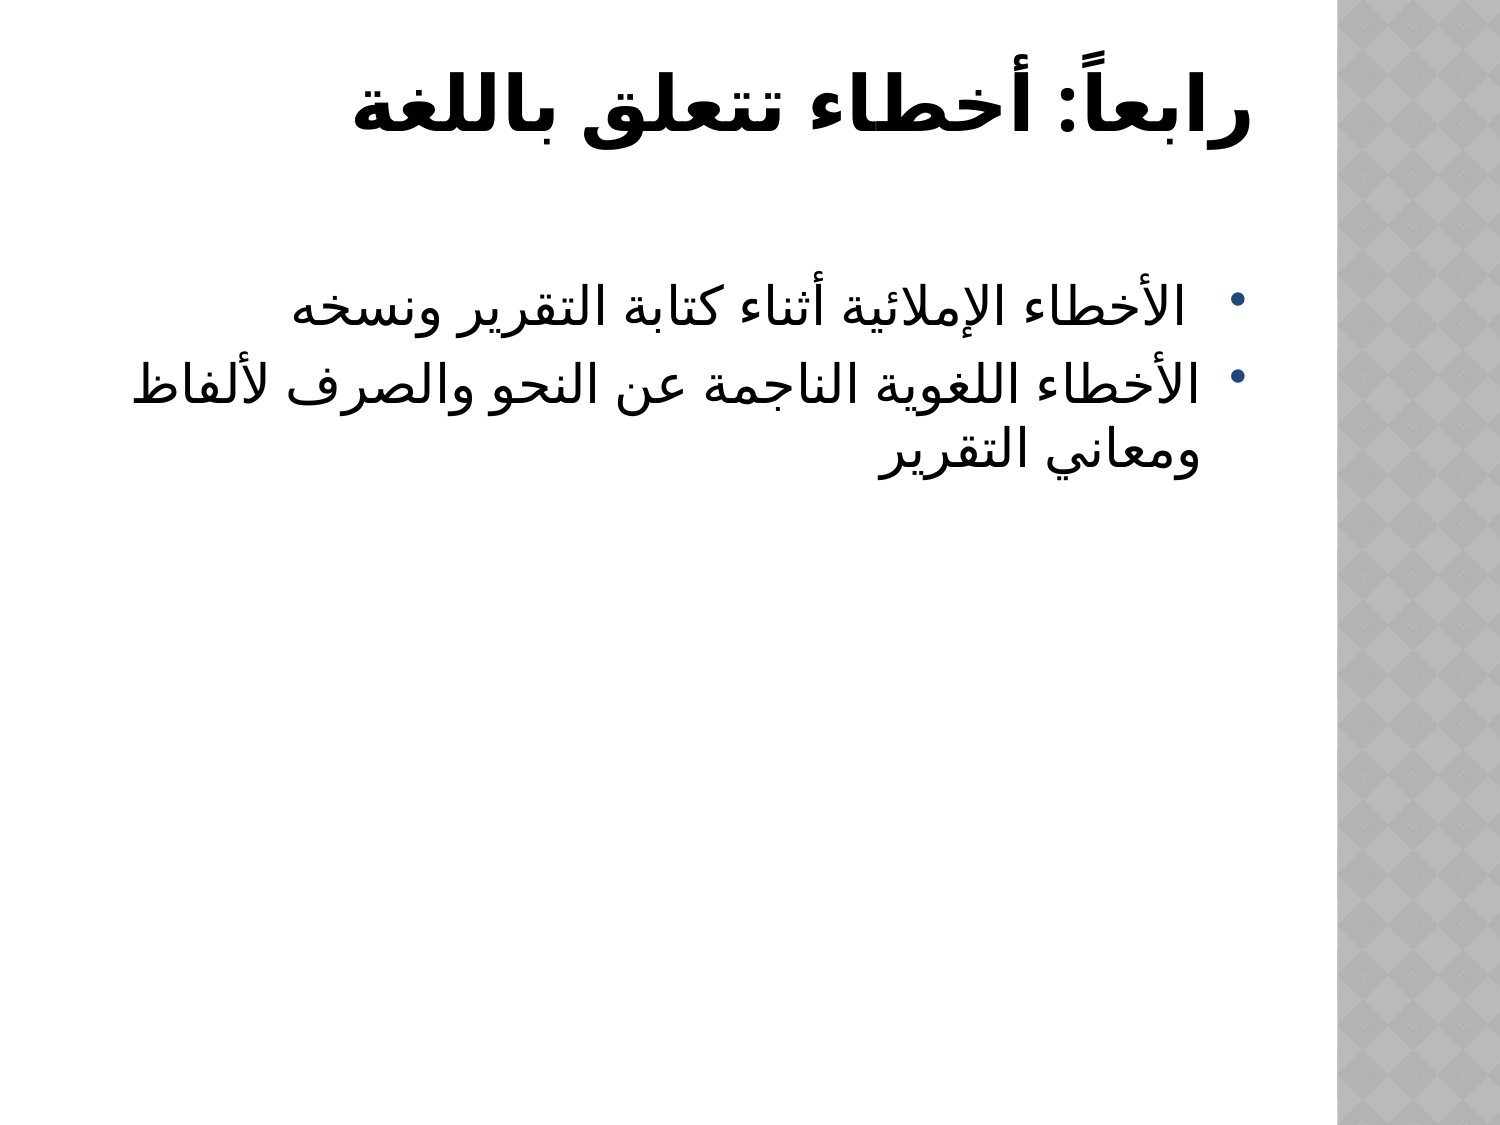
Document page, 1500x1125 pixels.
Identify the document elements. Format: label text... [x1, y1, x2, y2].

list الأخطاء الإملائية أثناء كتابة التقرير ونسخه الأخطاء اللغوية الناجمة عن النحو والصرف لألفاظ ومعاني التقرير [75, 264, 1263, 1059]
title رابعاً: أخطاء تتعلق باللغة [75, 52, 1263, 240]
